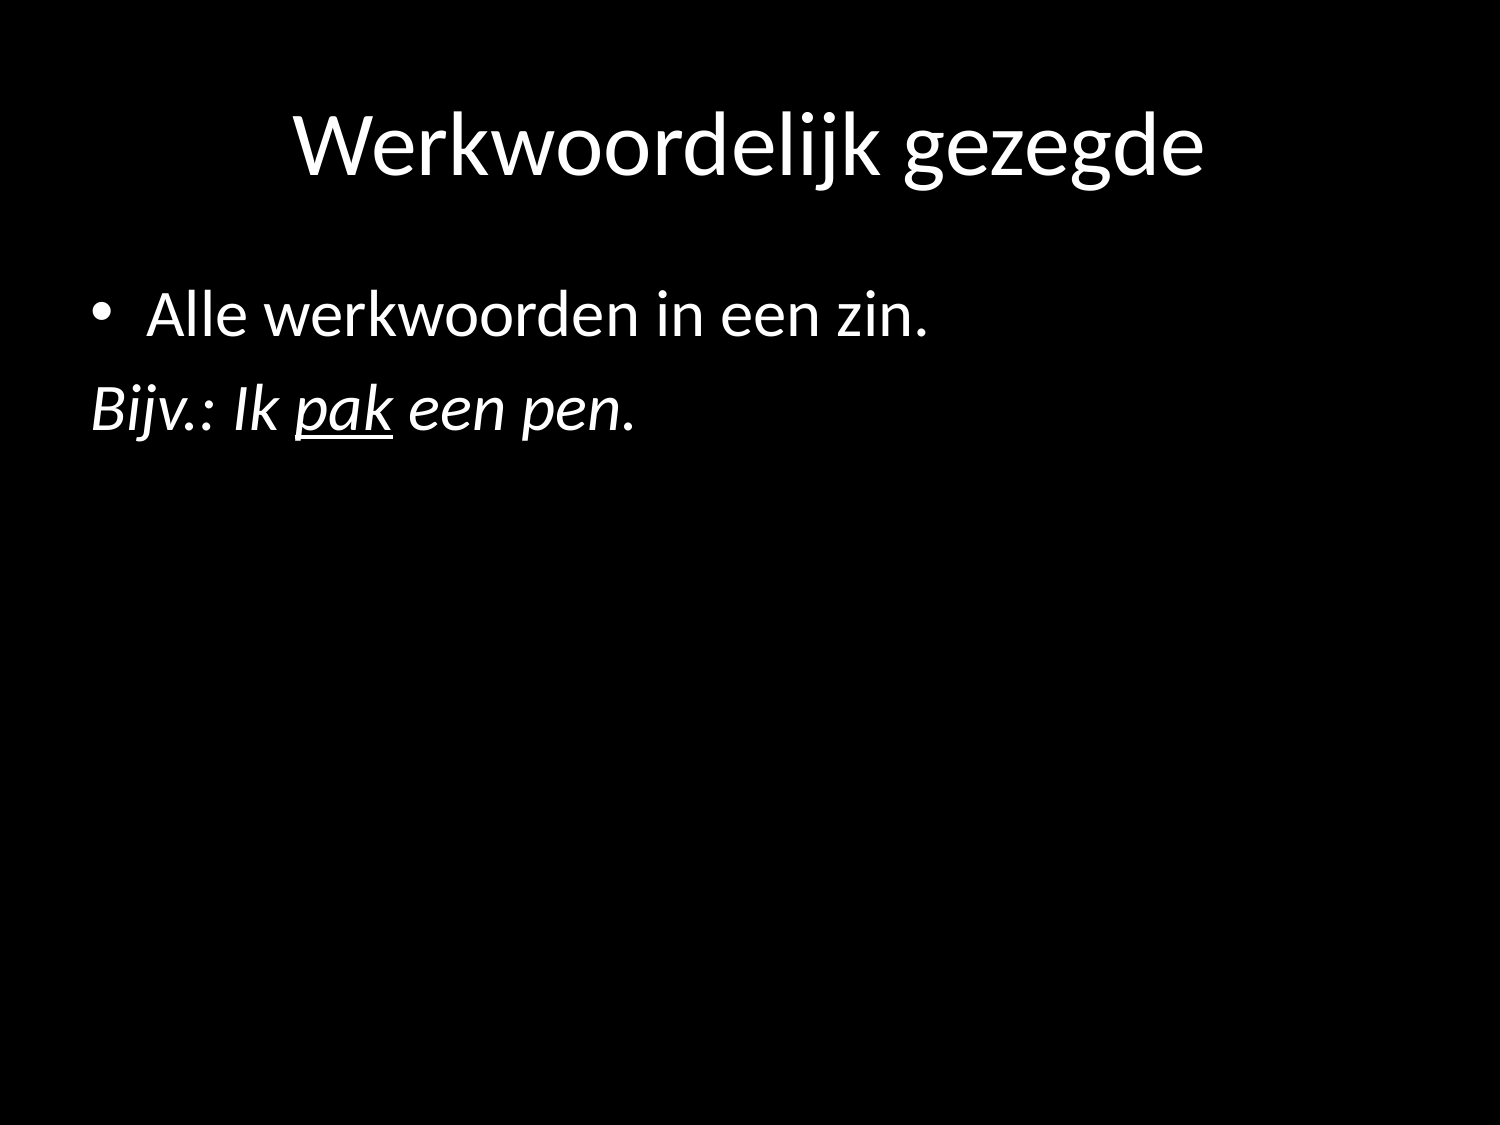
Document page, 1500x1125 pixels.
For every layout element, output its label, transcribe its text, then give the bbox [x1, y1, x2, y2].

title Werkwoordelijk gezegde [75, 45, 1425, 233]
list Alle werkwoorden in een zin. Bijv.: Ik pak een pen. [75, 262, 1425, 1005]
